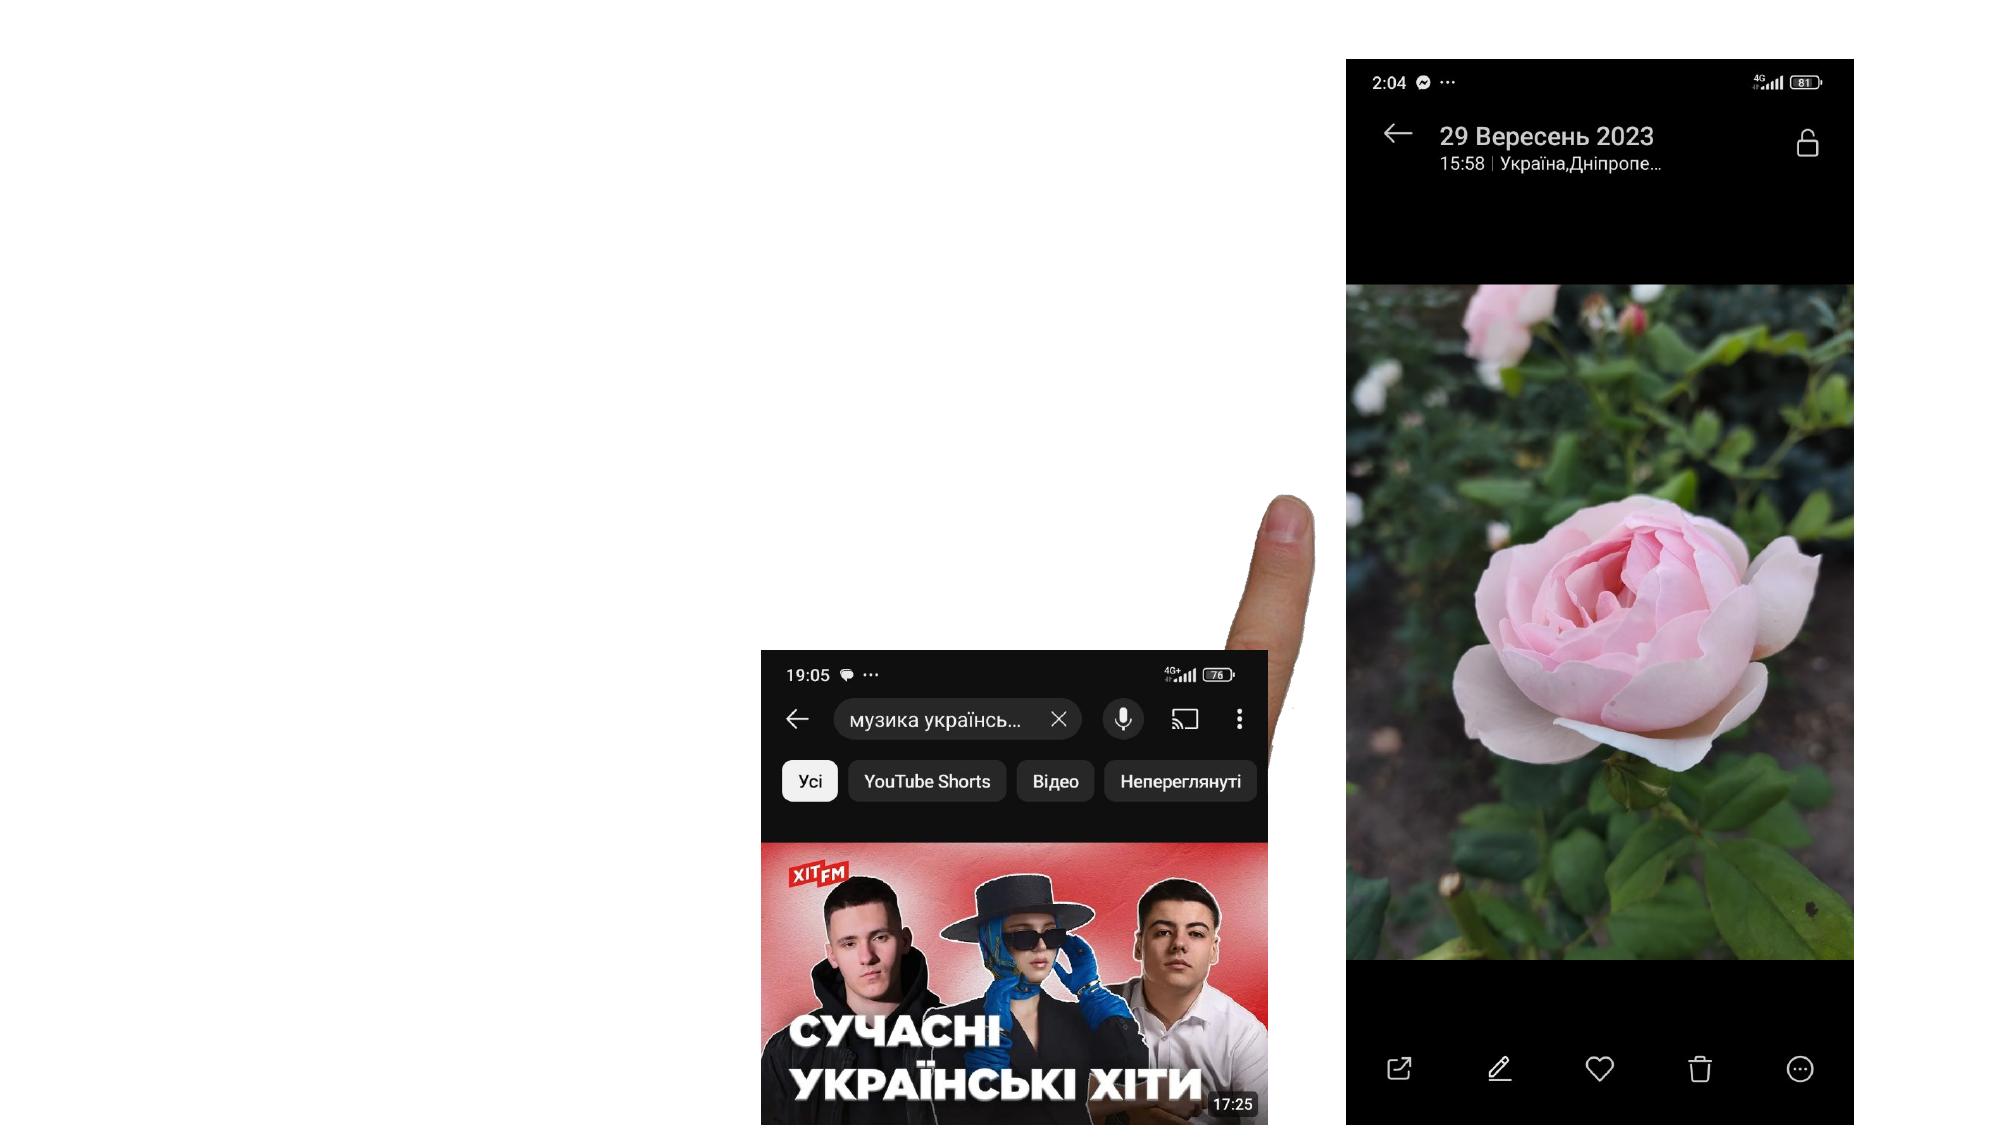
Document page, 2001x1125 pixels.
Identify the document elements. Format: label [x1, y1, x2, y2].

picture [760, 58, 1854, 1125]
